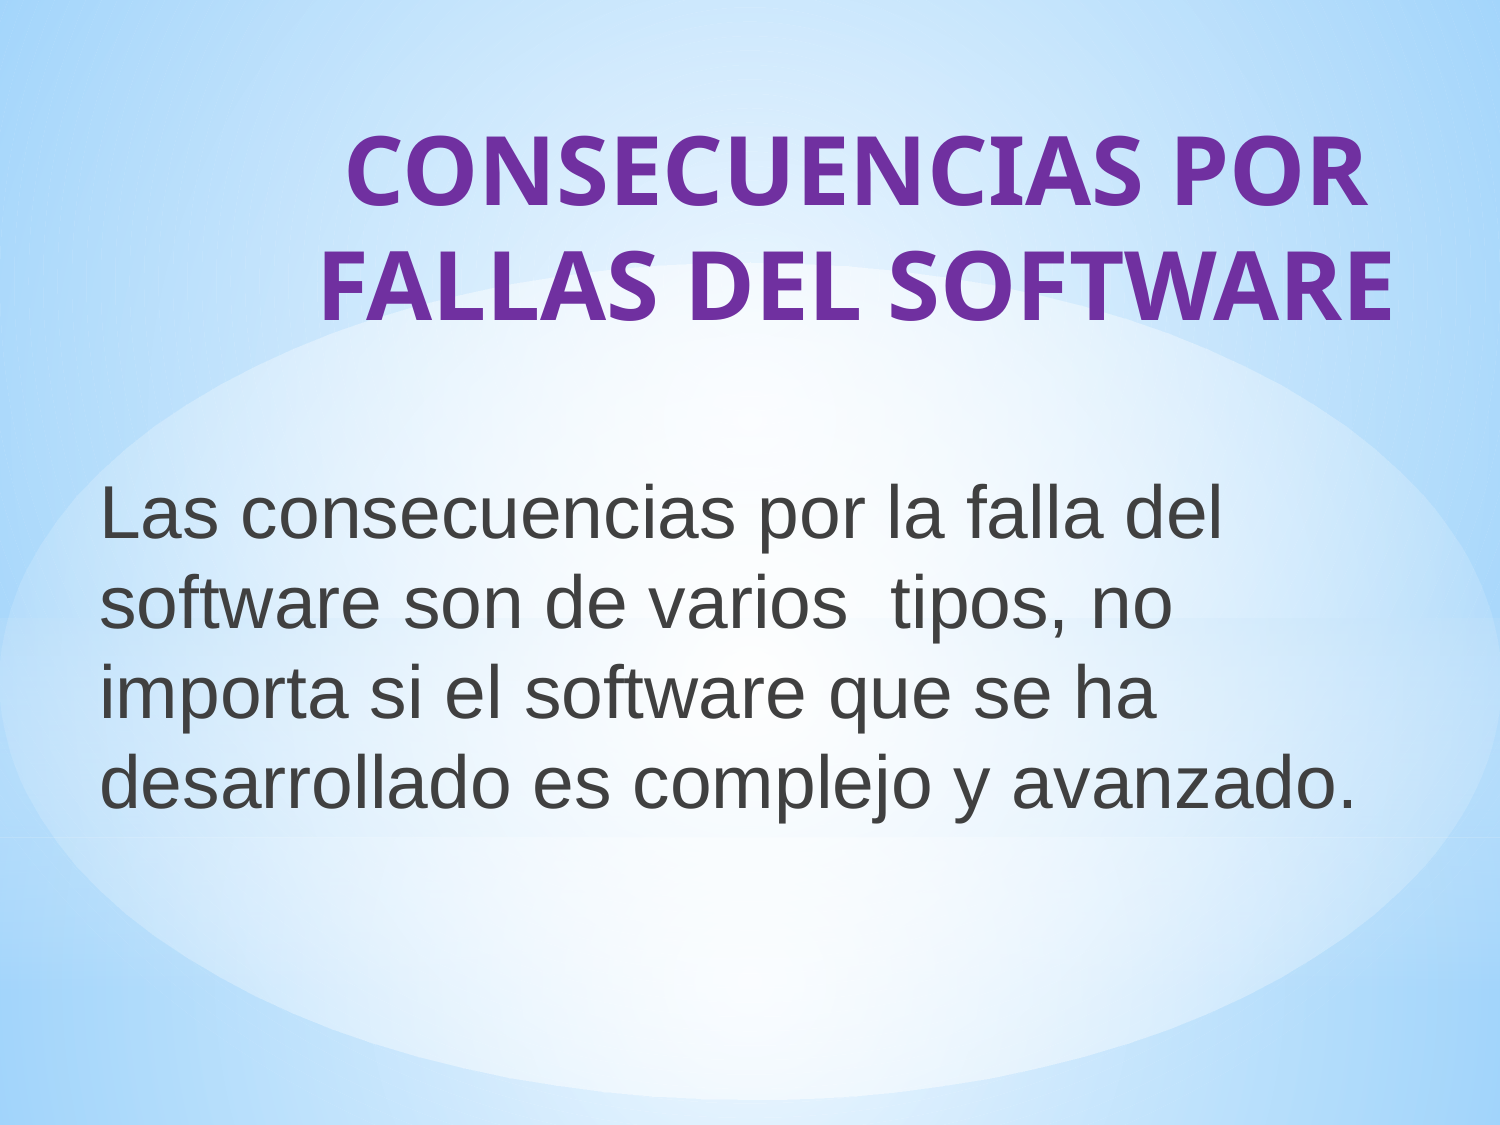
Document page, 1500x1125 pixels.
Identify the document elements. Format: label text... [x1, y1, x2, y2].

list Las consecuencias por la falla del software son de varios tipos, no importa si el software que se ha desarrollado es complejo y avanzado. [76, 456, 1459, 1125]
title CONSECUENCIAS POR FALLAS DEL SOFTWARE [289, 101, 1424, 398]
